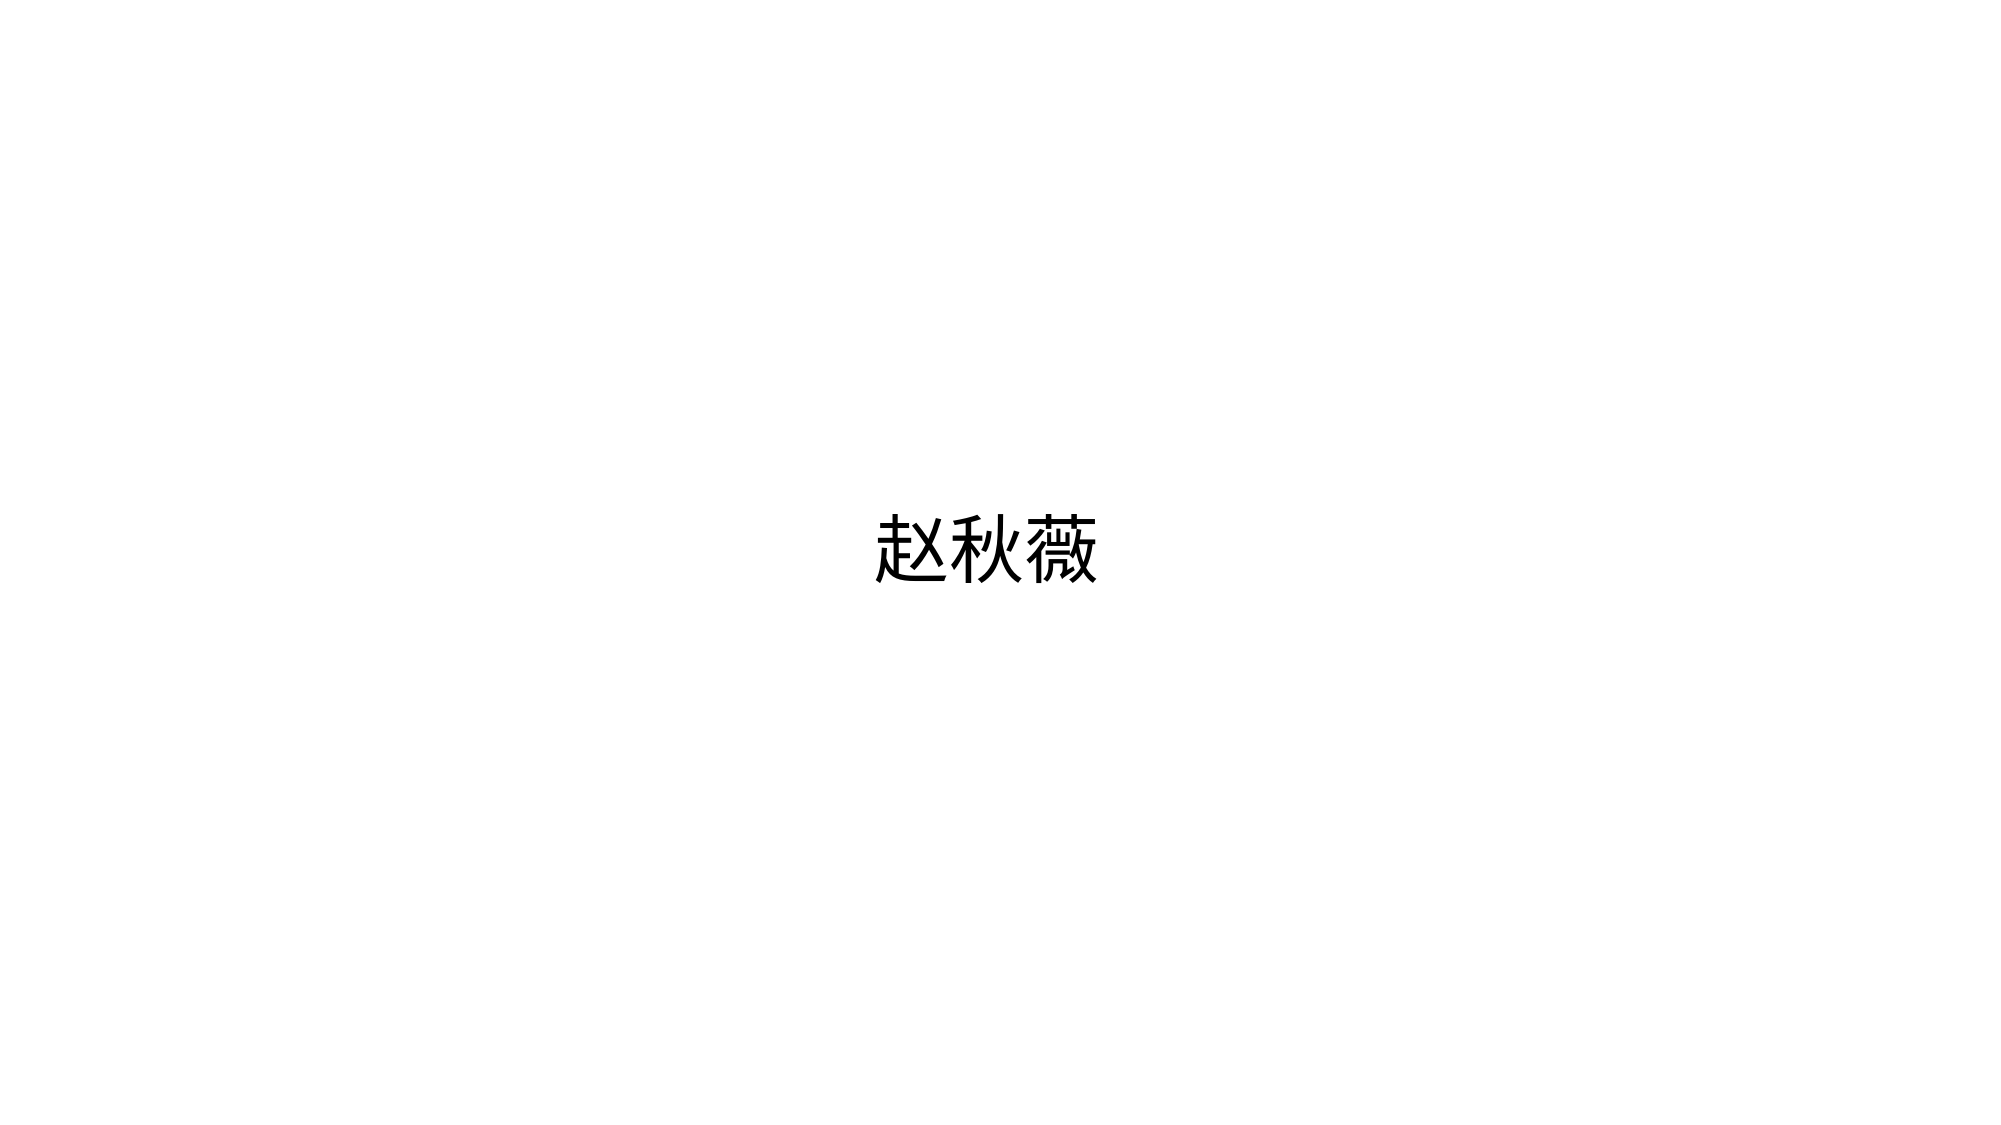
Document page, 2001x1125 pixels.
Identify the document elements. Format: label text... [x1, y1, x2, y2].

title 赵秋薇 [130, 270, 1845, 754]
